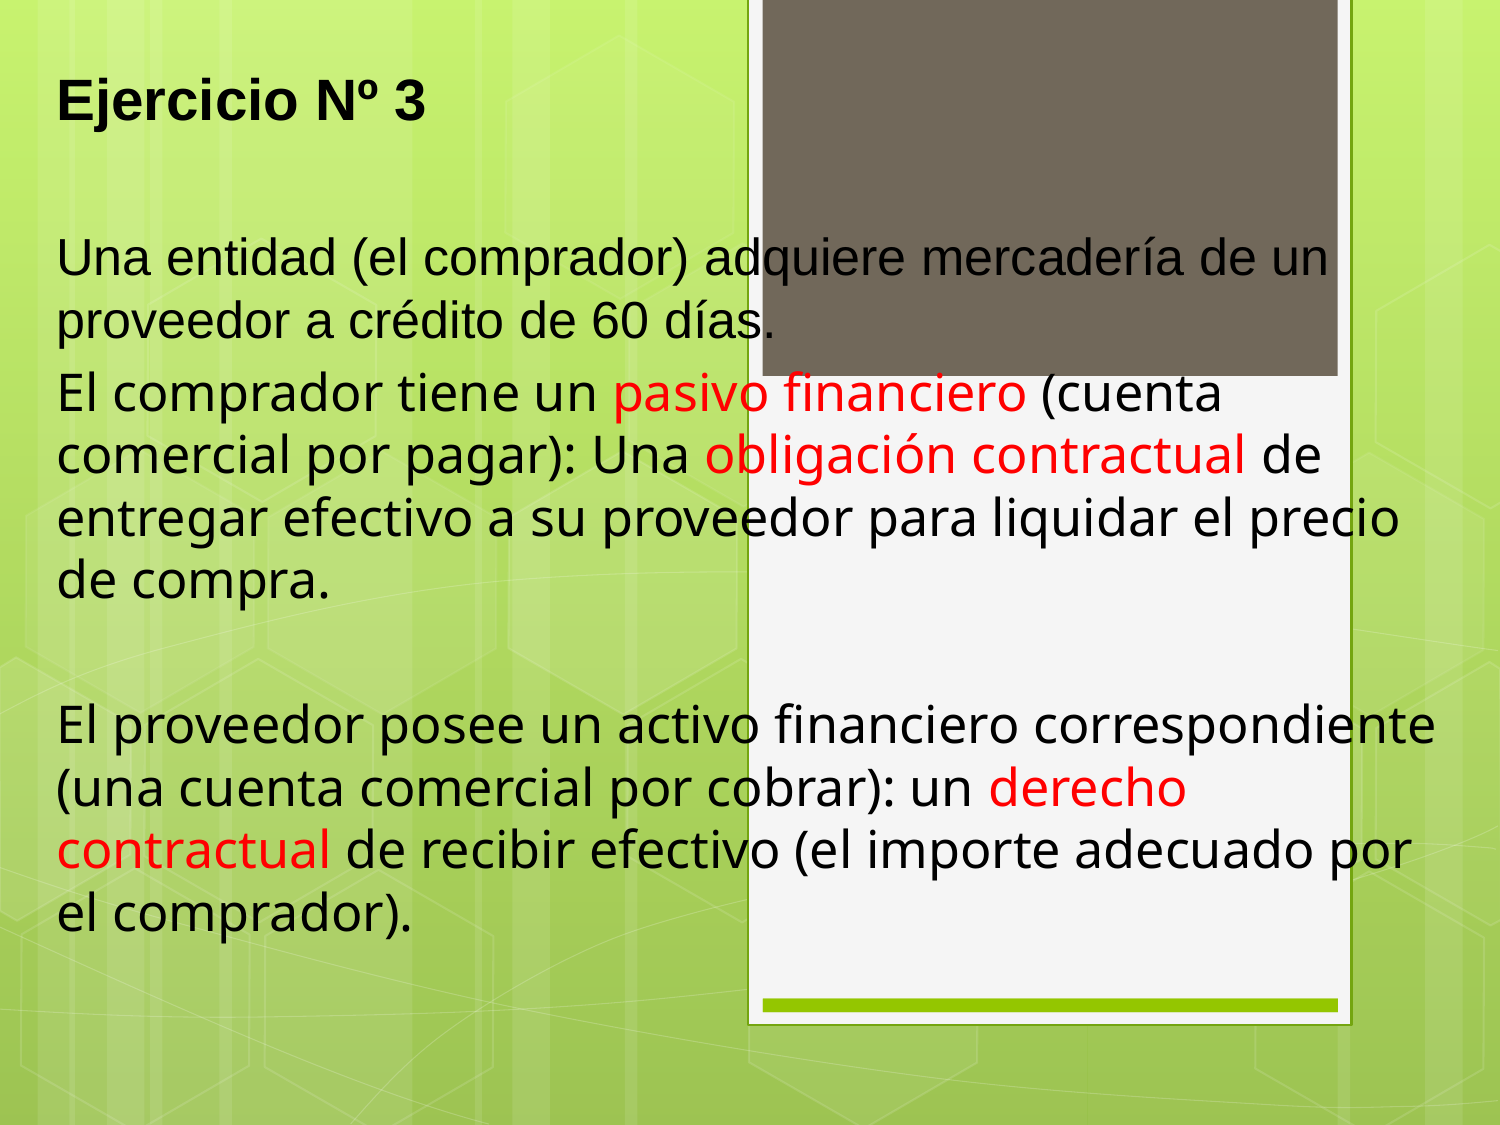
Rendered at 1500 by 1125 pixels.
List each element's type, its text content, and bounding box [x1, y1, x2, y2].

subtitle Ejercicio Nº 3 Una entidad (el comprador) adquiere mercadería de un proveedor a crédito de 60 días. El comprador tiene un pasivo financiero (cuenta comercial por pagar): Una obligación contractual de entregar efectivo a su proveedor para liquidar el precio de compra. El proveedor posee un activo financiero correspondiente (una cuenta comercial por cobrar): un derecho contractual de recibir efectivo (el importe adecuado por el comprador). [41, 54, 1459, 1059]
